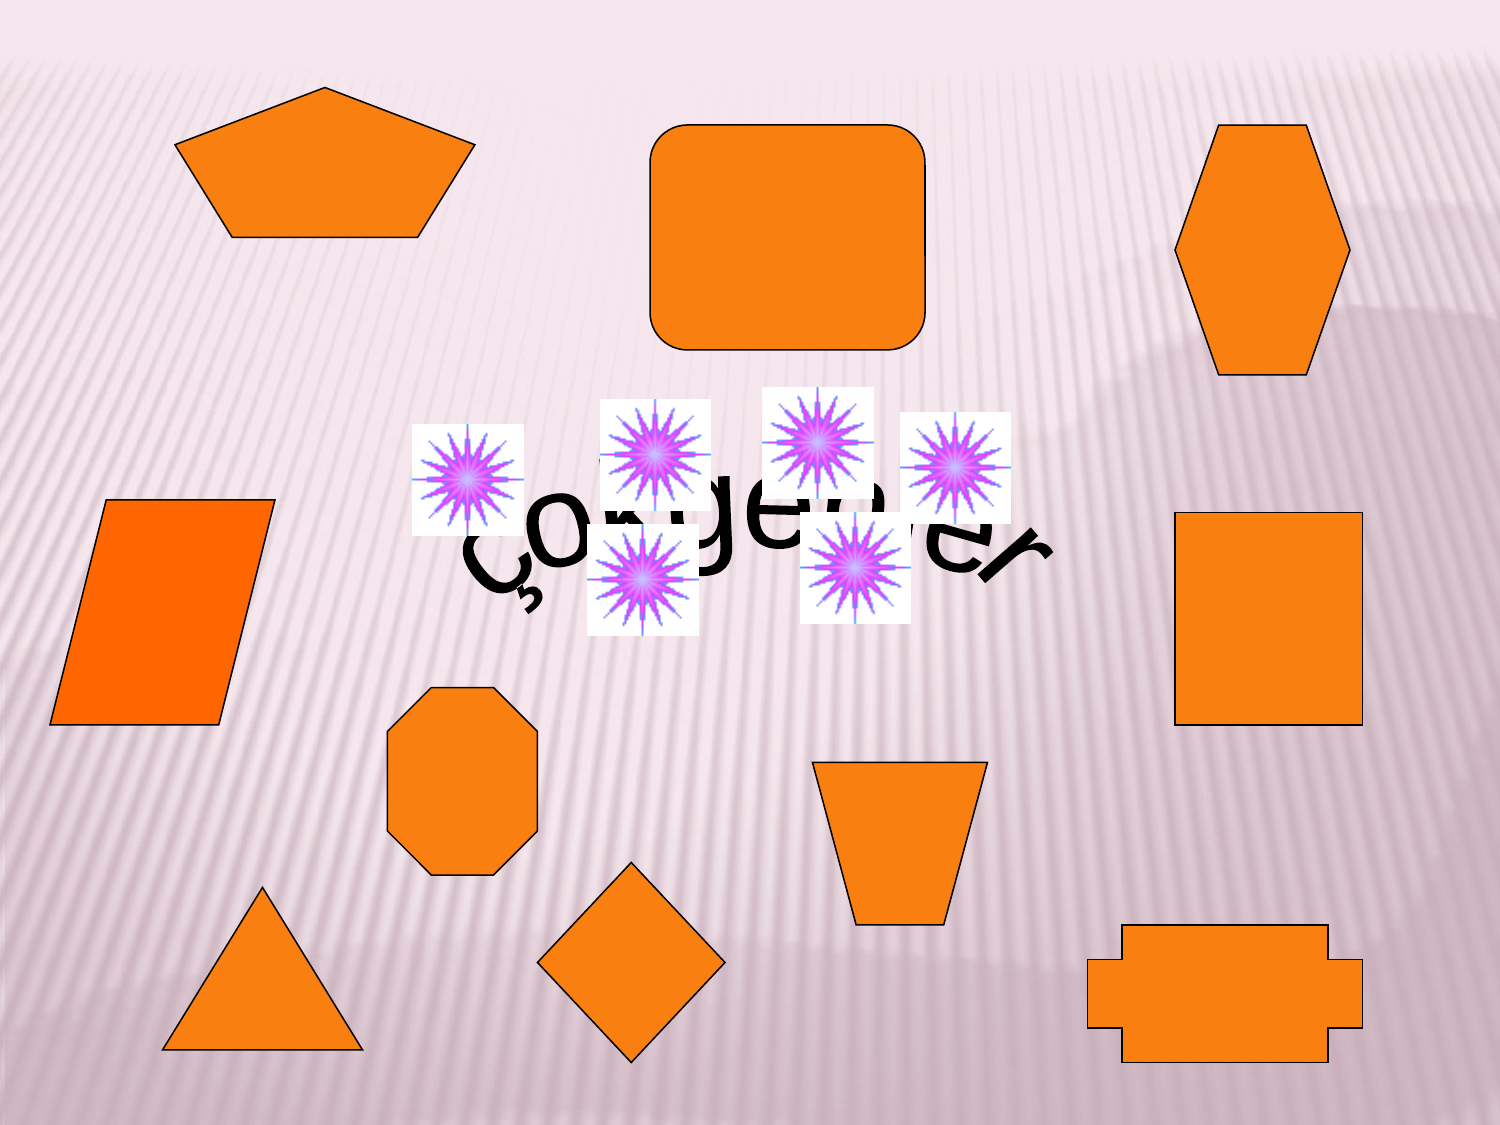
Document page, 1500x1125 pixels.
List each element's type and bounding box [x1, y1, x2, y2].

text_box [650, 124, 926, 350]
picture [799, 512, 911, 624]
picture [599, 399, 711, 511]
text_box [1175, 125, 1351, 375]
text_box [1175, 512, 1363, 725]
text_box [387, 687, 538, 876]
text_box [812, 762, 988, 925]
picture [899, 412, 1011, 524]
picture [412, 424, 524, 536]
picture [762, 387, 874, 499]
text_box [537, 862, 726, 1063]
text_box [1087, 924, 1363, 1063]
text_box [49, 499, 275, 725]
picture [587, 524, 699, 636]
text_box [174, 87, 475, 238]
text_box [162, 887, 363, 1050]
